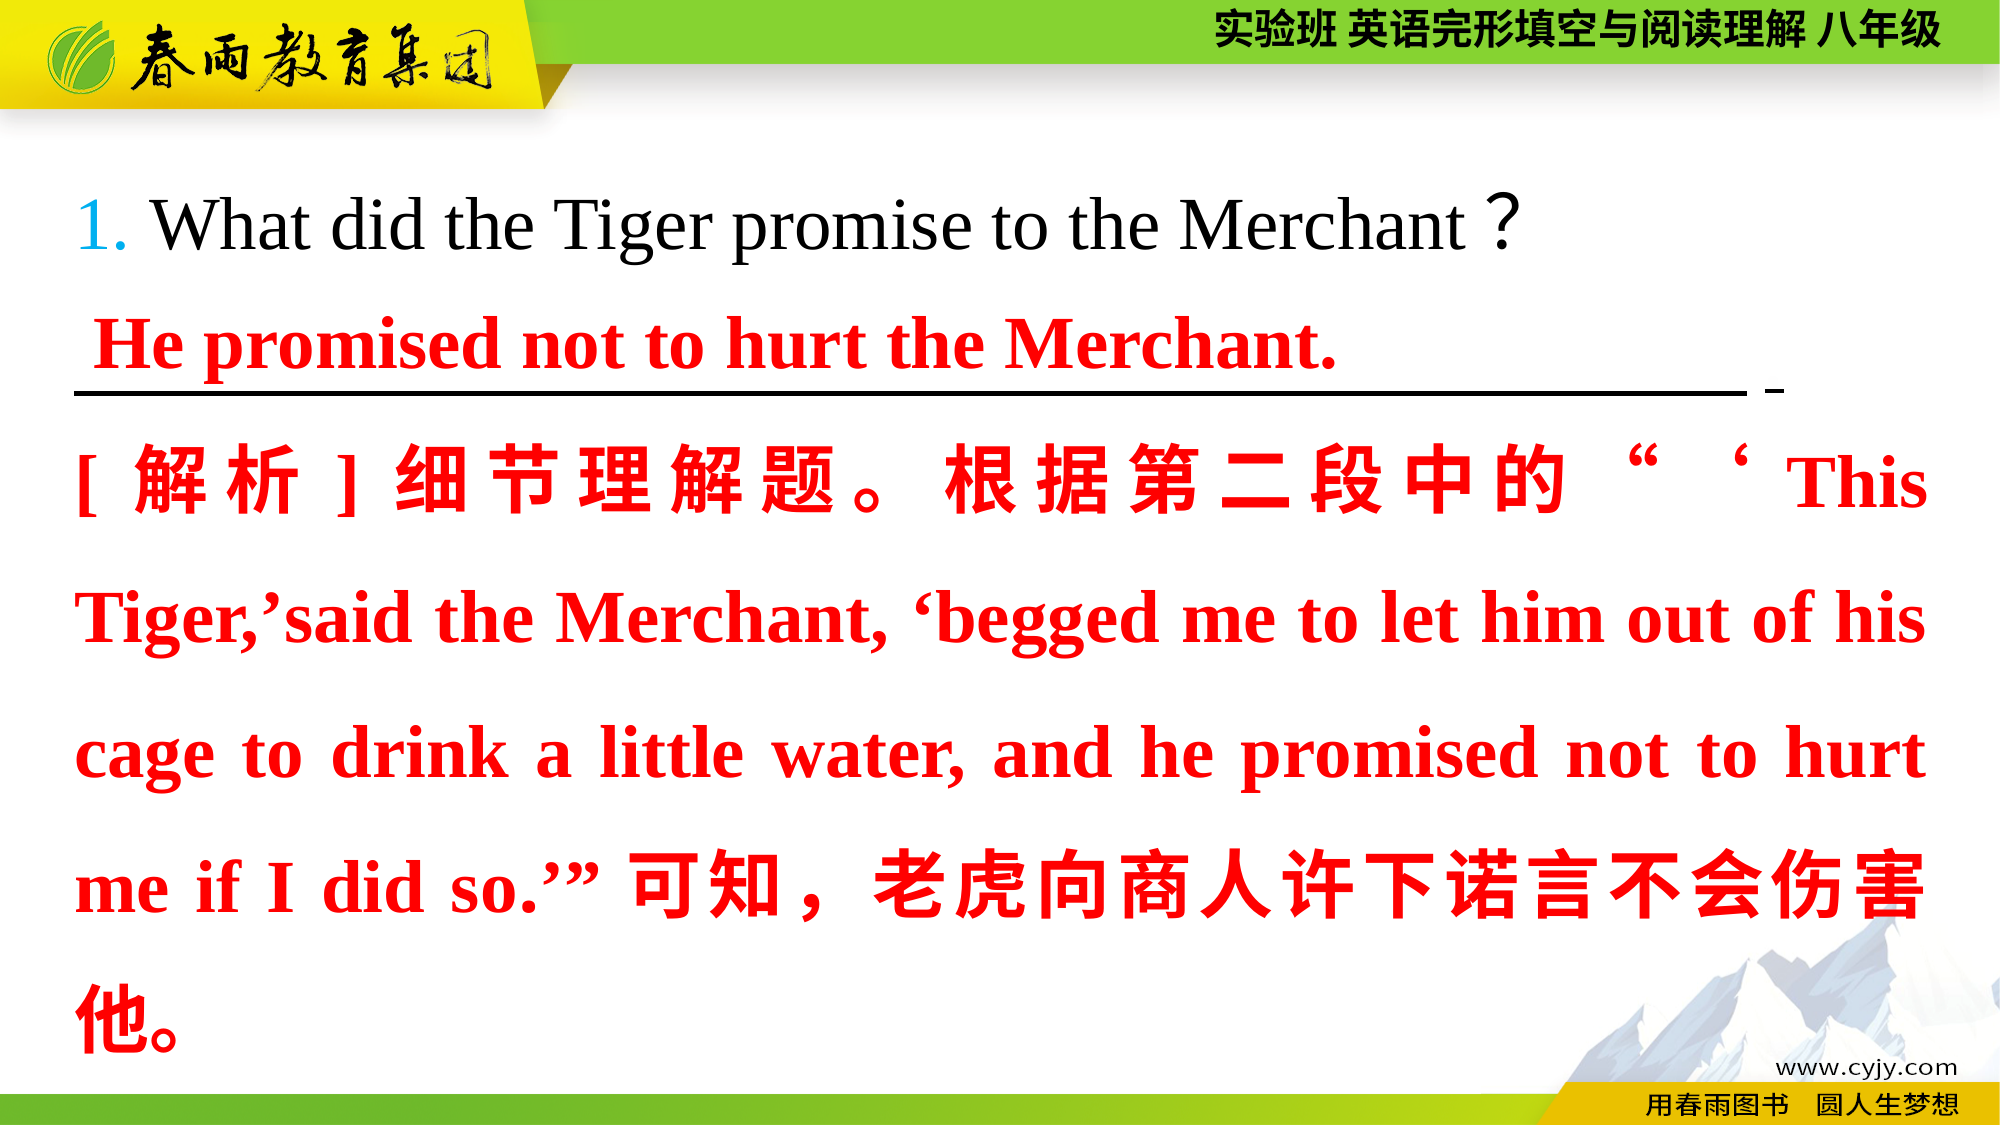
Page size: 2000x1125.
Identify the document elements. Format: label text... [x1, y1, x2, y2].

list 1. What did the Tiger promise to the Merchant？ , [59, 122, 1944, 380]
text_box He promised not to hurt the Merchant. [78, 241, 1480, 380]
picture [0, 0, 2000, 1125]
text_box [解析]细节理解题。根据第二段中的“‘This Tiger,’said the Merchant, ‘begged me to let him out of his cage to drink a little water, and he promised not to hurt me if I did so.’”可知，老虎向商人许下诺言不会伤害他。 [59, 380, 1944, 1070]
